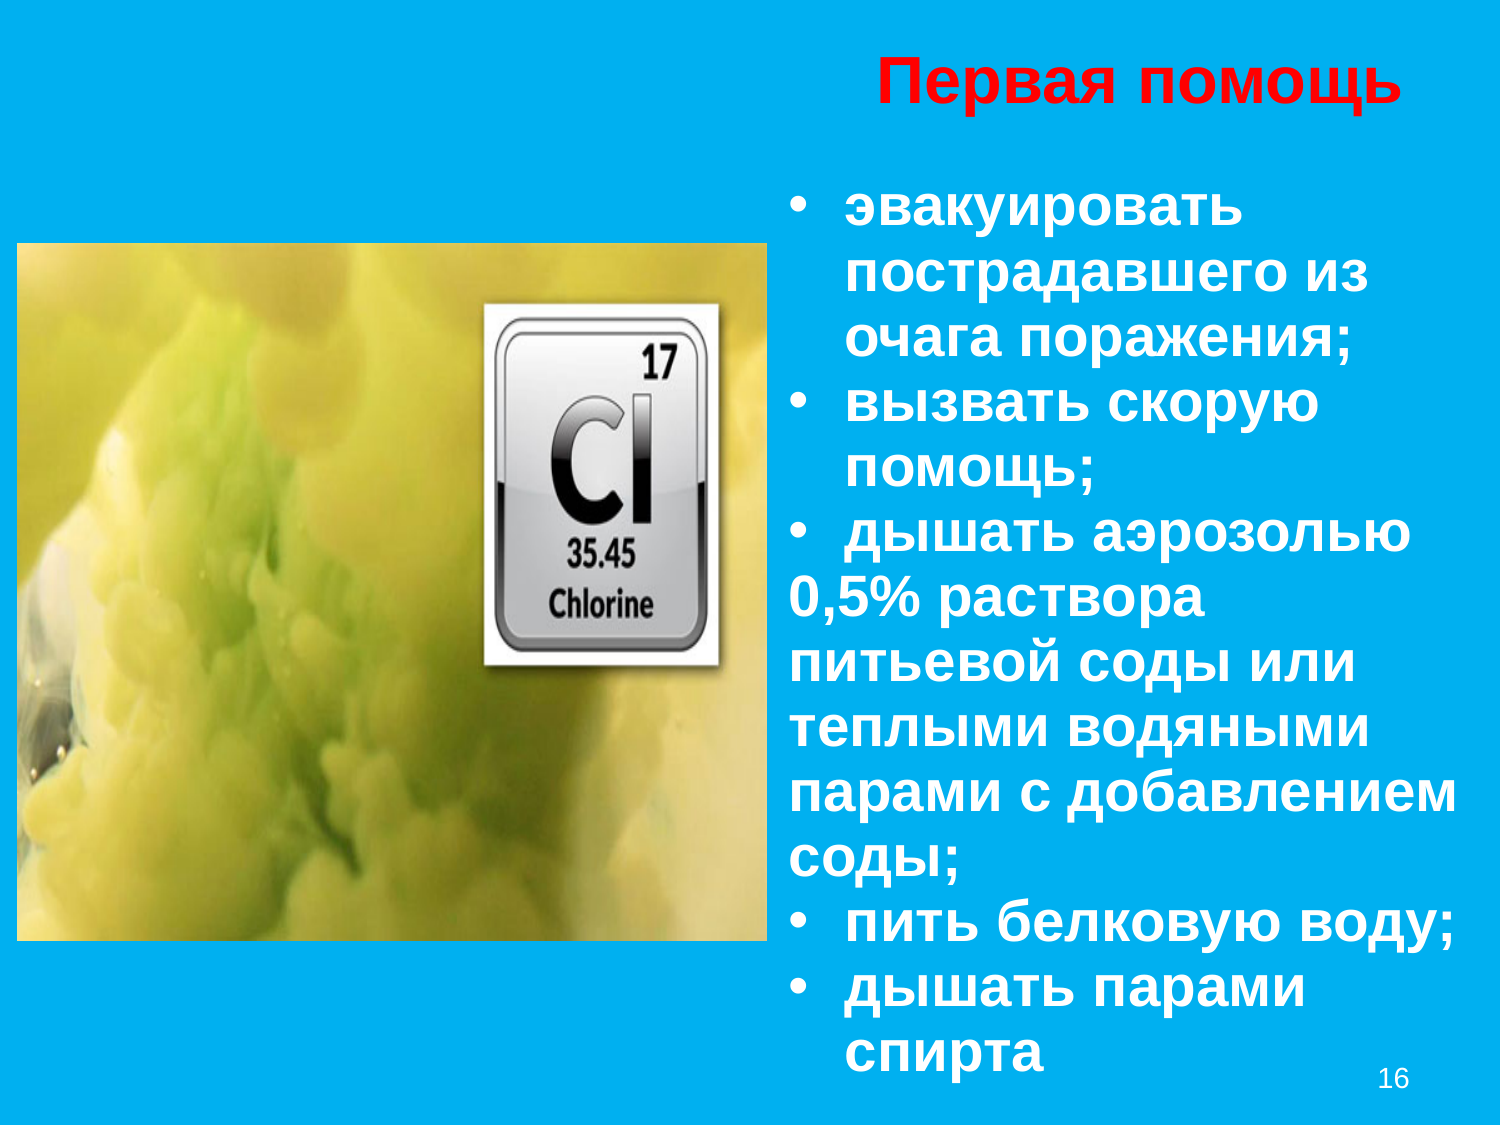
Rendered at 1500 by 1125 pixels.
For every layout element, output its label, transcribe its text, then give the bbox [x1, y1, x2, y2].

slide_number 16 [1074, 1024, 1425, 1103]
picture [18, 244, 766, 940]
text_box Первая помощь эвакуировать пострадавшего из очага поражения; вызвать скорую помощь; дышать аэрозолью 0,5% раствора питьевой соды или теплыми водяными парами с добавлением соды; пить белковую воду; дышать парами спирта [773, 36, 1500, 1093]
